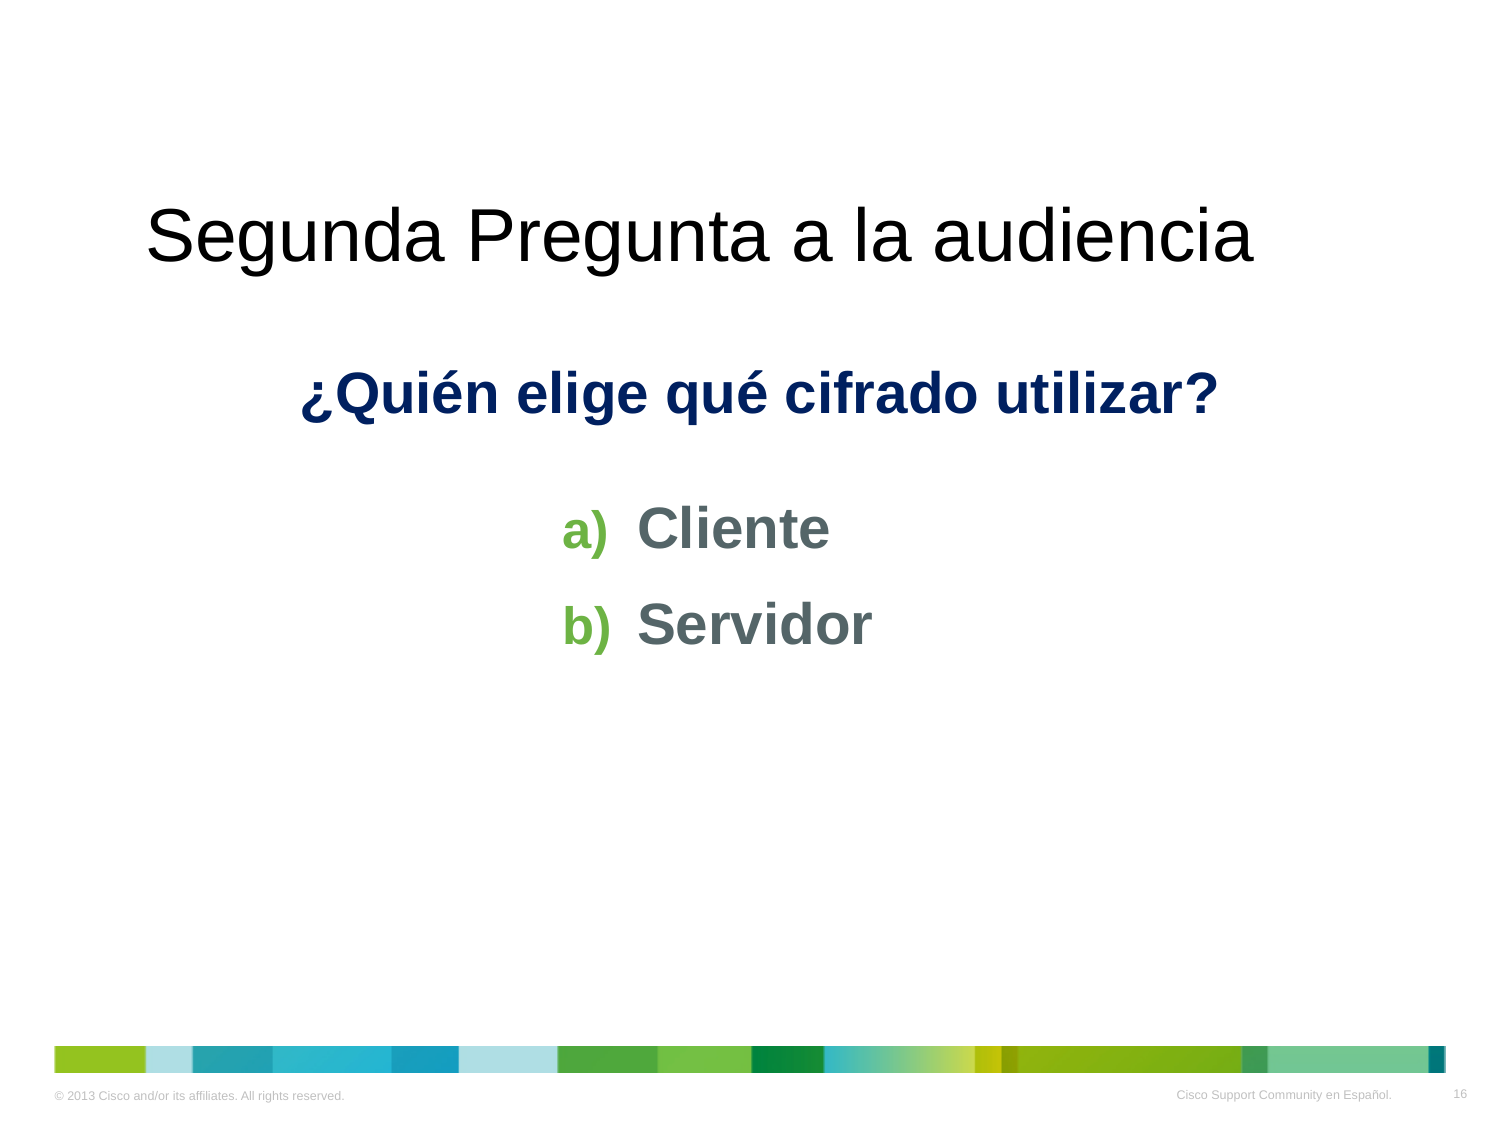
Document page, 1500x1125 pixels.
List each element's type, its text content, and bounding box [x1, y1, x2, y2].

list Cliente Servidor [547, 487, 937, 720]
picture [54, 1046, 1446, 1073]
title Segunda Pregunta a la audiencia [131, 145, 1352, 284]
list ¿Quién elige qué cifrado utilizar? [284, 311, 1327, 477]
